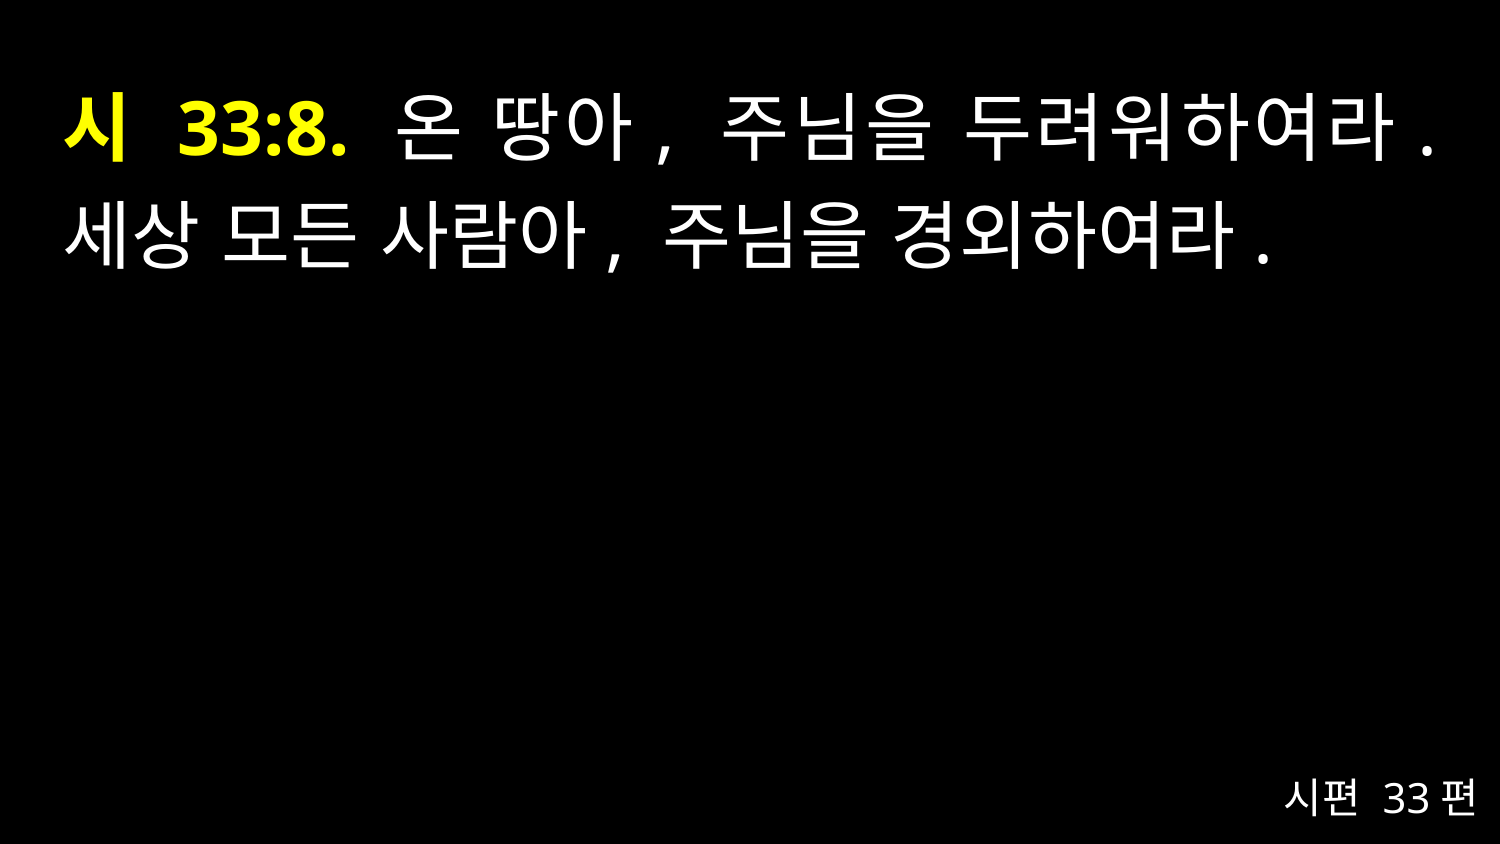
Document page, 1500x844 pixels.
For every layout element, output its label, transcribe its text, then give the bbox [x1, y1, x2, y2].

subtitle 시편 33편 [916, 770, 1500, 844]
title 시 33:8. 온 땅아, 주님을 두려워하여라. 세상 모든 사람아, 주님을 경외하여라. [0, 0, 1500, 844]
